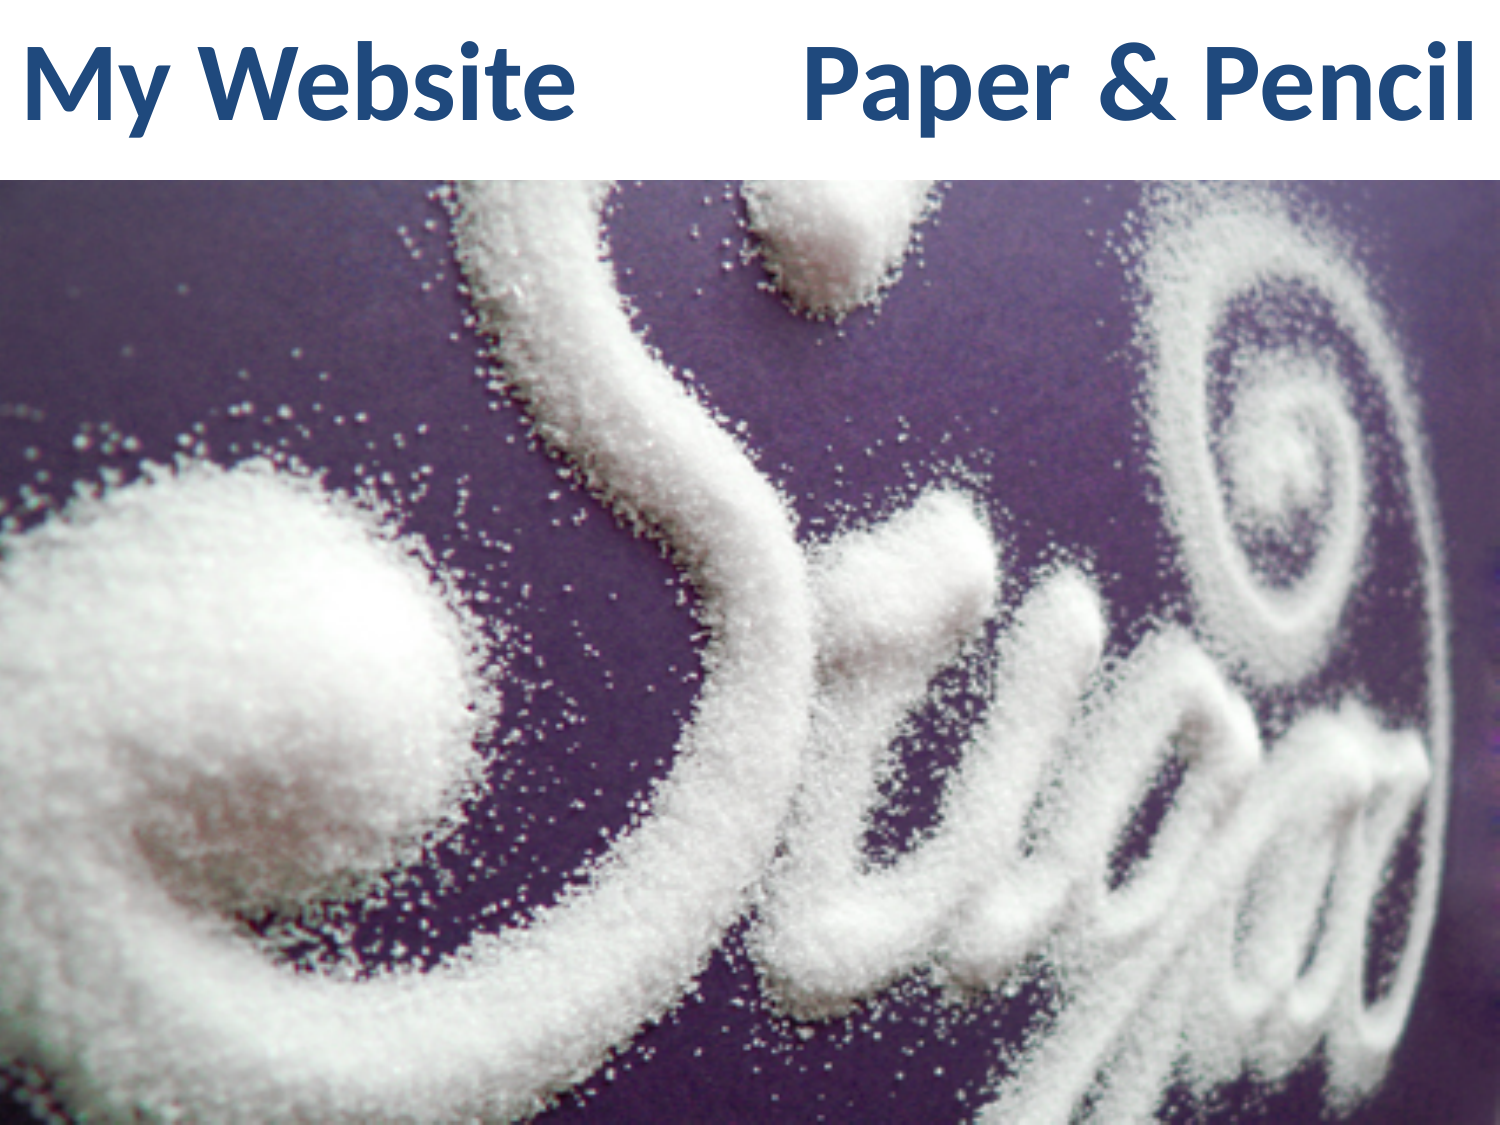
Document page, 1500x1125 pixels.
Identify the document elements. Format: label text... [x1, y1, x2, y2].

text_box Paper & Pencil [786, 0, 1495, 150]
picture [0, 180, 1500, 1125]
text_box My Website [5, 0, 595, 151]
